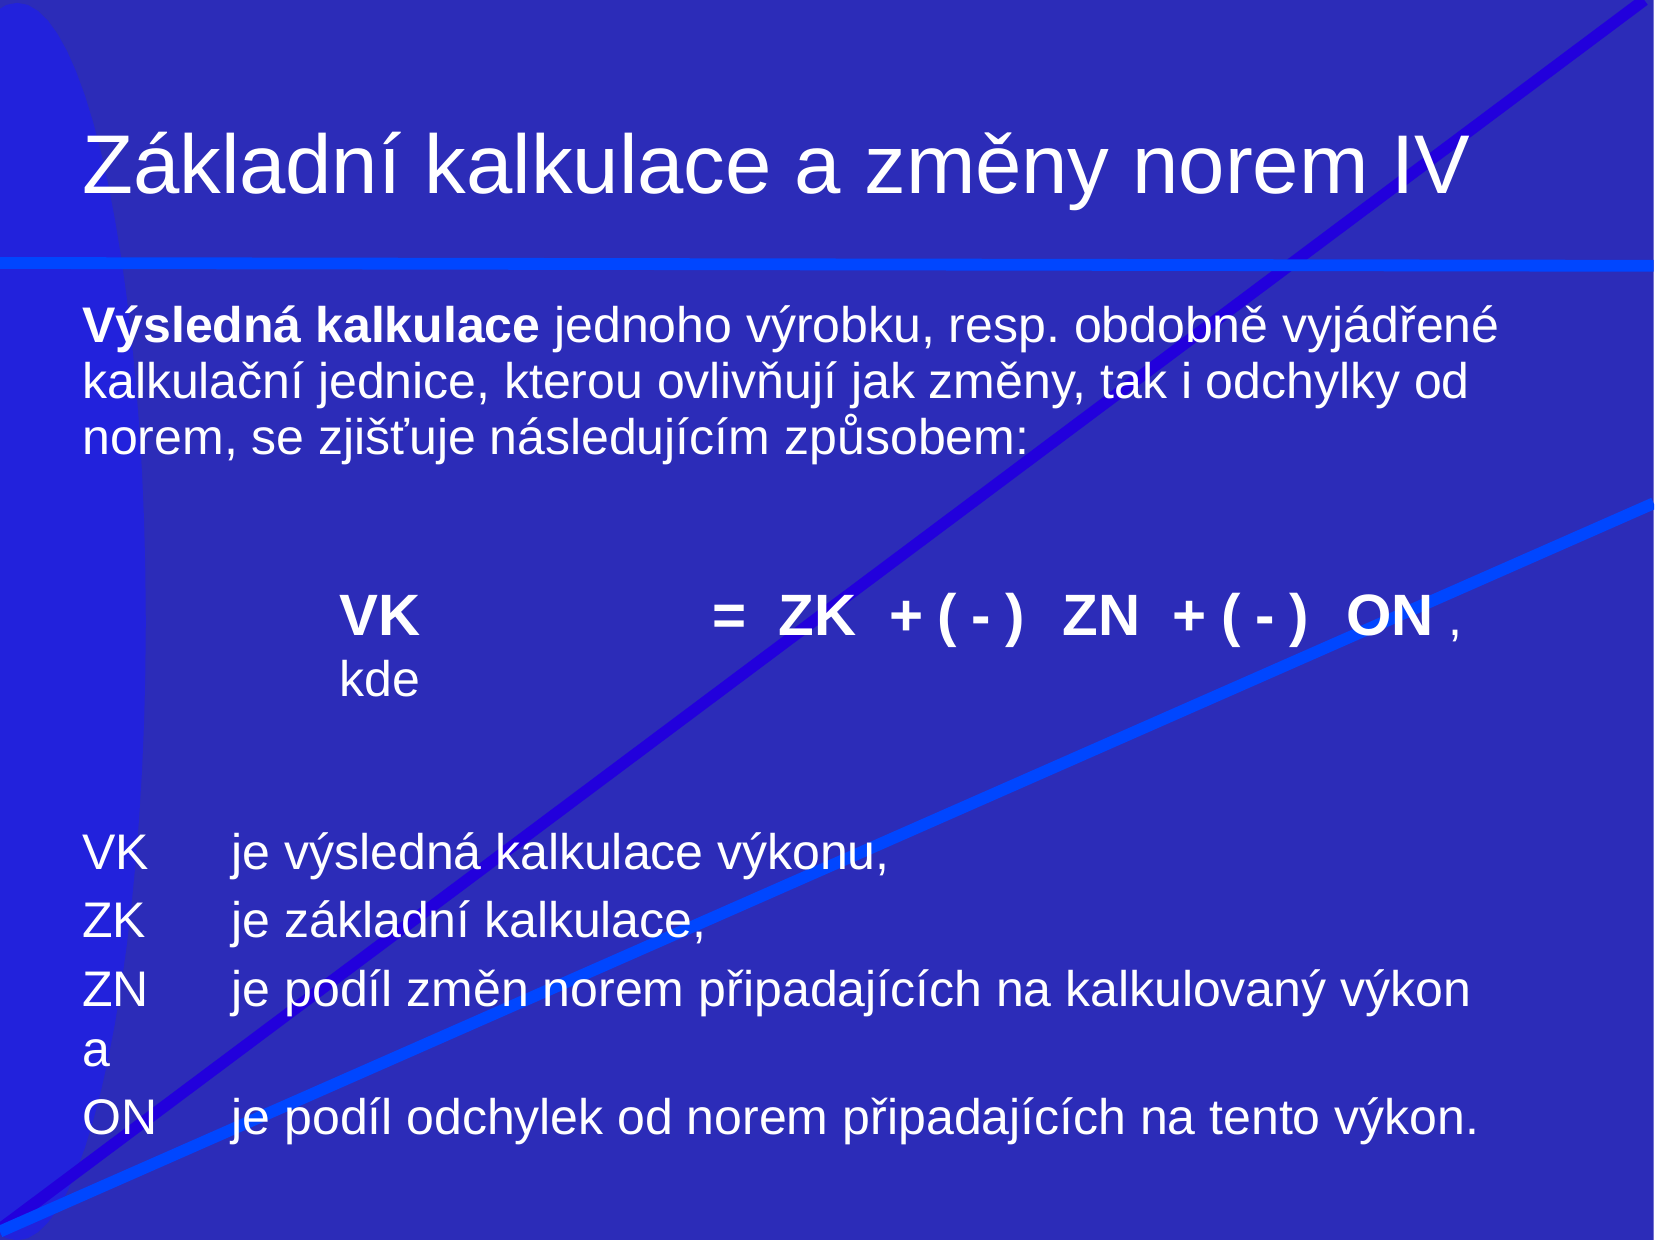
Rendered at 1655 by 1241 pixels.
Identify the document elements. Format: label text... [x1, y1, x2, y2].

title Základní kalkulace a změny norem IV [80, 69, 1574, 318]
text_box Výsledná kalkulace jednoho výrobku, resp. obdobně vyjádřené kalkulační jednice, kterou ovlivňují jak změny, tak i odchylky od norem, se zjišťuje následujícím způsobem: VK = ZK + ( - ) ZN + ( - ) ON , kde VK je výsledná kalkulace výkonu, ZK je základní kalkulace, ZN je podíl změn norem připadajících na kalkulovaný výkon a ON je podíl odchylek od norem připadajících na tento výkon. [80, 296, 1514, 1145]
